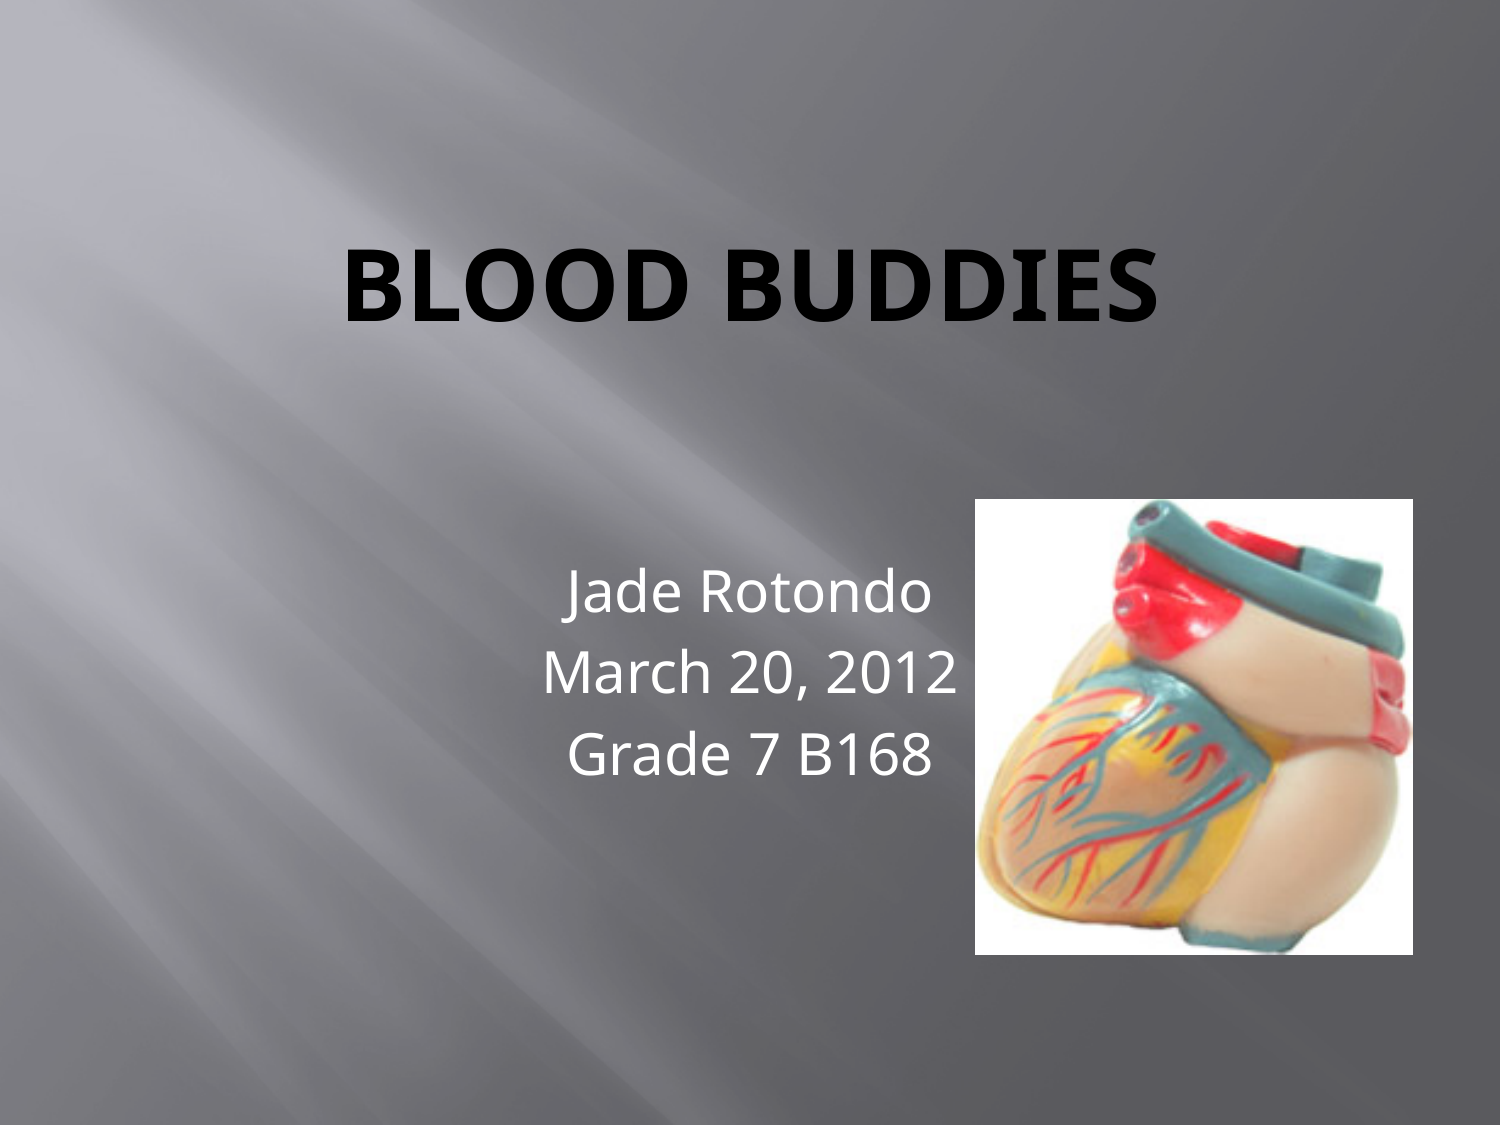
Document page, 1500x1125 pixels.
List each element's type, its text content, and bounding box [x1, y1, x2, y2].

picture [974, 499, 1413, 955]
subtitle Jade Rotondo March 20, 2012 Grade 7 B168 [225, 546, 974, 834]
title Blood Buddies [112, 99, 1388, 342]
